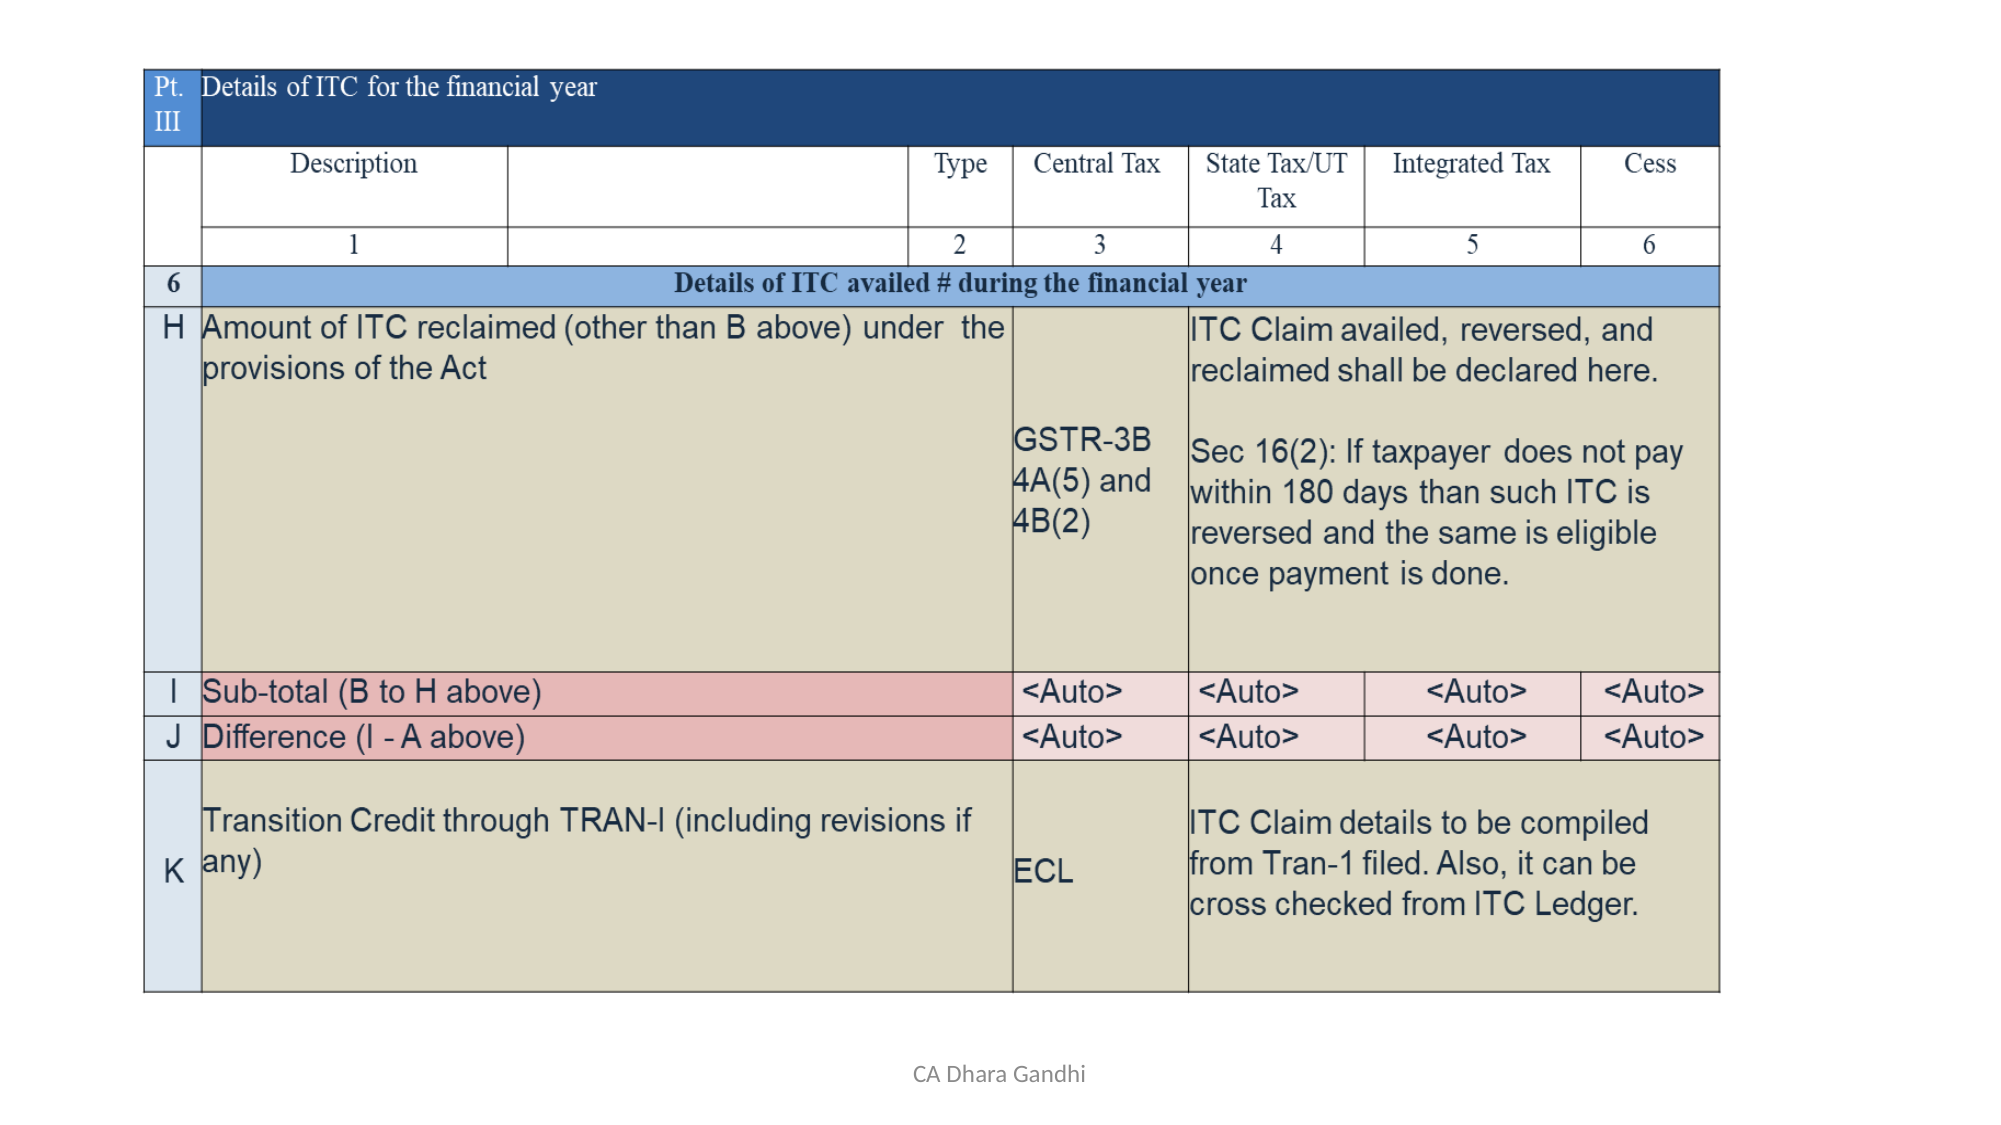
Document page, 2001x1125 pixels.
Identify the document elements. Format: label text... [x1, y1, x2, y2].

picture [137, 59, 1725, 994]
footer CA Dhara Gandhi [662, 1042, 1338, 1103]
